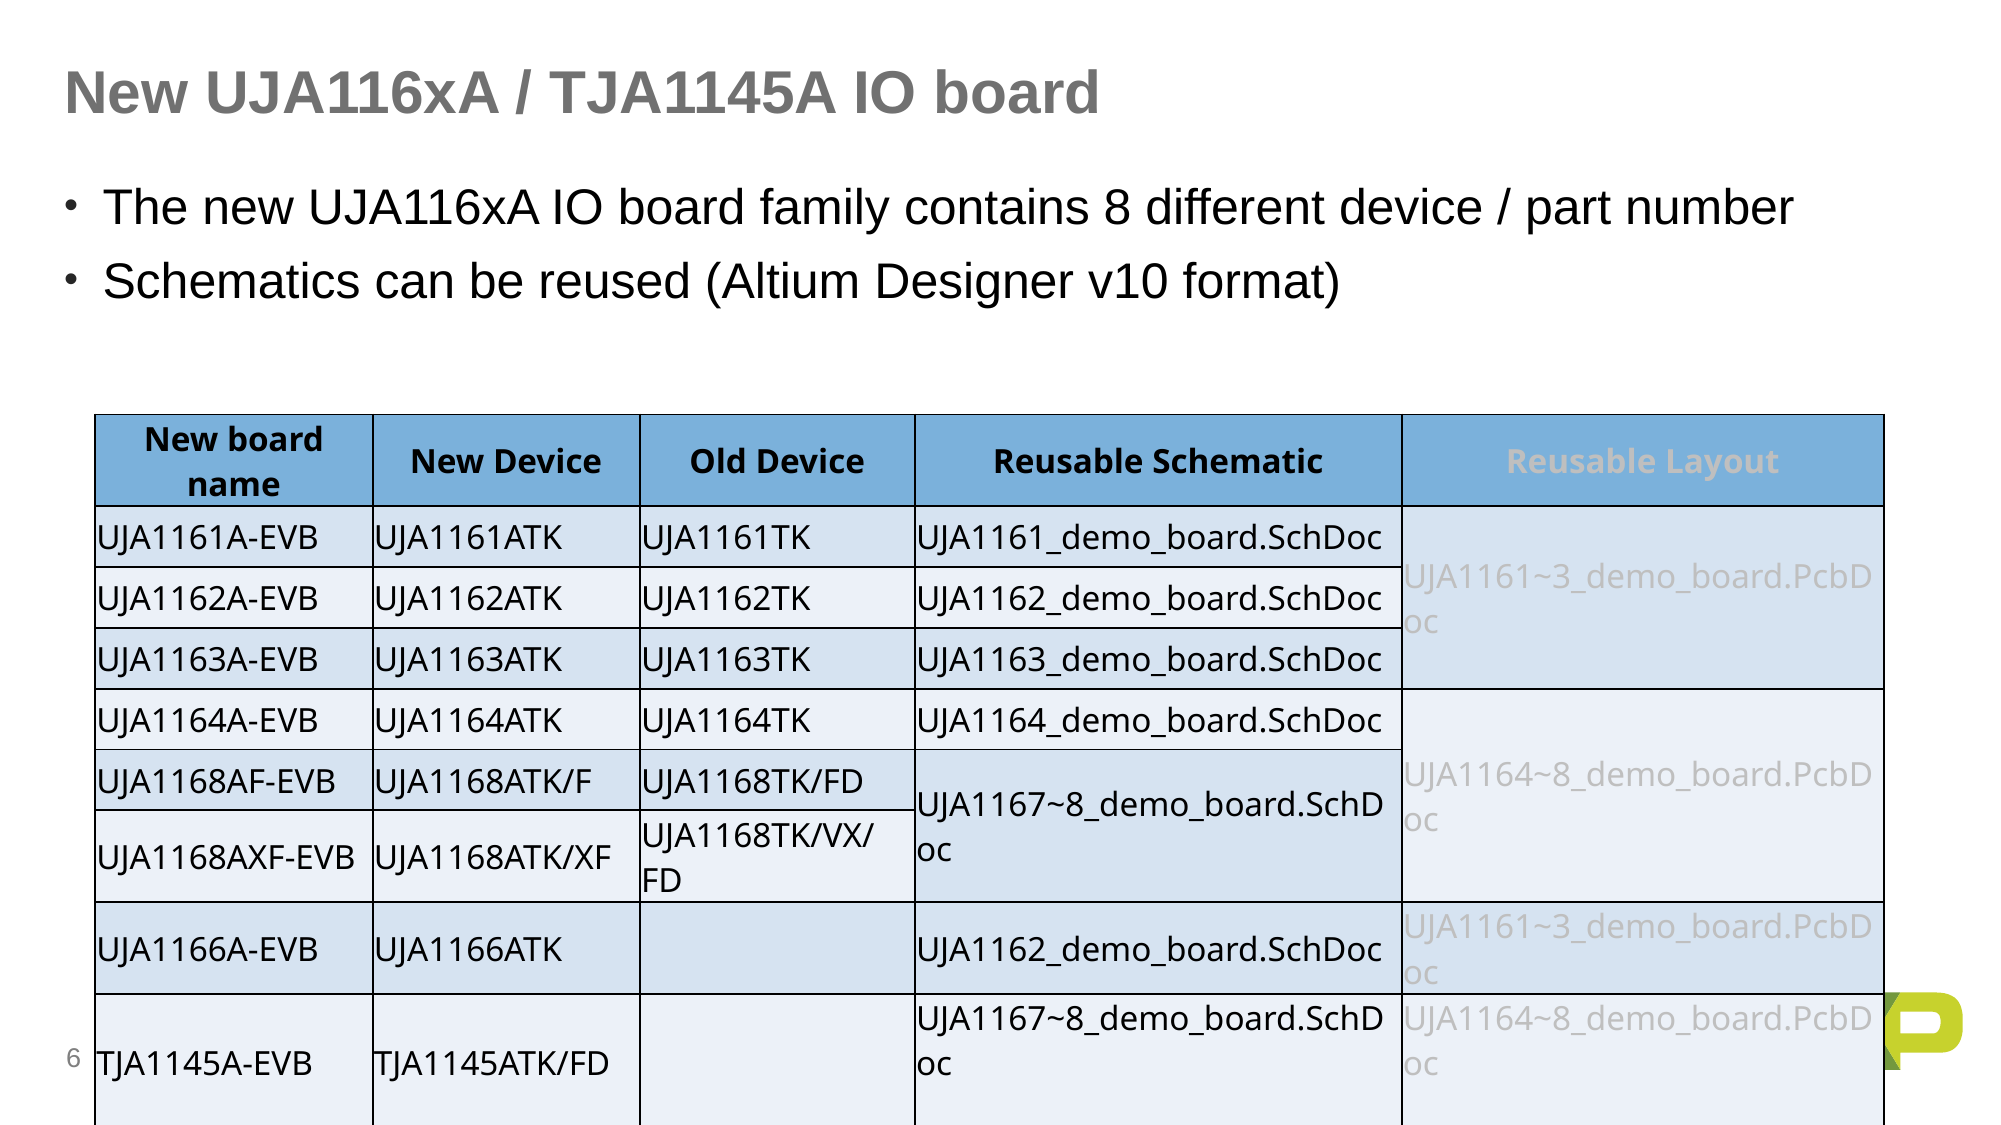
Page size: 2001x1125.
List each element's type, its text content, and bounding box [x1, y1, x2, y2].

table_cell UJA1167~8_demo_board.SchDoc [916, 750, 1401, 901]
table_cell UJA1168AF-EVB [96, 750, 372, 809]
table_cell [641, 903, 914, 993]
table_cell UJA1168TK/VX/FD [641, 811, 914, 901]
table_cell TJA1145ATK/FD [374, 995, 639, 1125]
table_cell UJA1168ATK/XF [374, 811, 639, 901]
table_cell UJA1163TK [641, 629, 914, 688]
list The new UJA116xA IO board family contains 8 different device / part number Schematics can be reused (Altium Designer v10 format) [49, 167, 1963, 344]
table_header New Device [374, 415, 639, 505]
table_cell UJA1168AXF-EVB [96, 811, 372, 901]
table_header Reusable Layout [1403, 415, 1883, 505]
table_cell UJA1163ATK [374, 629, 639, 688]
table_cell UJA1163A-EVB [96, 629, 372, 688]
table_cell UJA1161A-EVB [96, 507, 372, 566]
table_cell UJA1166A-EVB [96, 903, 372, 993]
table_cell UJA1161~3_demo_board.PcbDoc [1403, 507, 1883, 688]
title New UJA116xA / TJA1145A IO board [48, 45, 1963, 154]
table_cell UJA1168ATK/F [374, 750, 639, 809]
table_cell UJA1163_demo_board.SchDoc [916, 629, 1401, 688]
table_cell UJA1162_demo_board.SchDoc [916, 568, 1401, 627]
table_cell UJA1164~8_demo_board.PcbDoc [1403, 690, 1883, 901]
table_cell UJA1161~3_demo_board.PcbDoc [1403, 903, 1883, 993]
table_cell TJA1145A-EVB [96, 995, 372, 1125]
table_header Reusable Schematic [916, 415, 1401, 505]
table_cell UJA1161TK [641, 507, 914, 566]
table_cell UJA1164ATK [374, 690, 639, 749]
table_header New board name [96, 415, 372, 505]
table_cell UJA1161_demo_board.SchDoc [916, 507, 1401, 566]
table_cell UJA1162_demo_board.SchDoc [916, 903, 1401, 993]
table_cell UJA1164_demo_board.SchDoc [916, 690, 1401, 749]
table_cell UJA1164A-EVB [96, 690, 372, 749]
table_cell UJA1162ATK [374, 568, 639, 627]
table_cell UJA1164TK [641, 690, 914, 749]
table_cell UJA1162A-EVB [96, 568, 372, 627]
table_cell UJA1166ATK [374, 903, 639, 993]
table_cell UJA1161ATK [374, 507, 639, 566]
table_cell [641, 995, 914, 1125]
table_cell UJA1162TK [641, 568, 914, 627]
table_cell UJA1168TK/FD [641, 750, 914, 809]
table_cell UJA1167~8_demo_board.SchDoc [916, 995, 1401, 1125]
table_header Old Device [641, 415, 914, 505]
table_cell UJA1164~8_demo_board.PcbDoc [1403, 995, 1883, 1125]
